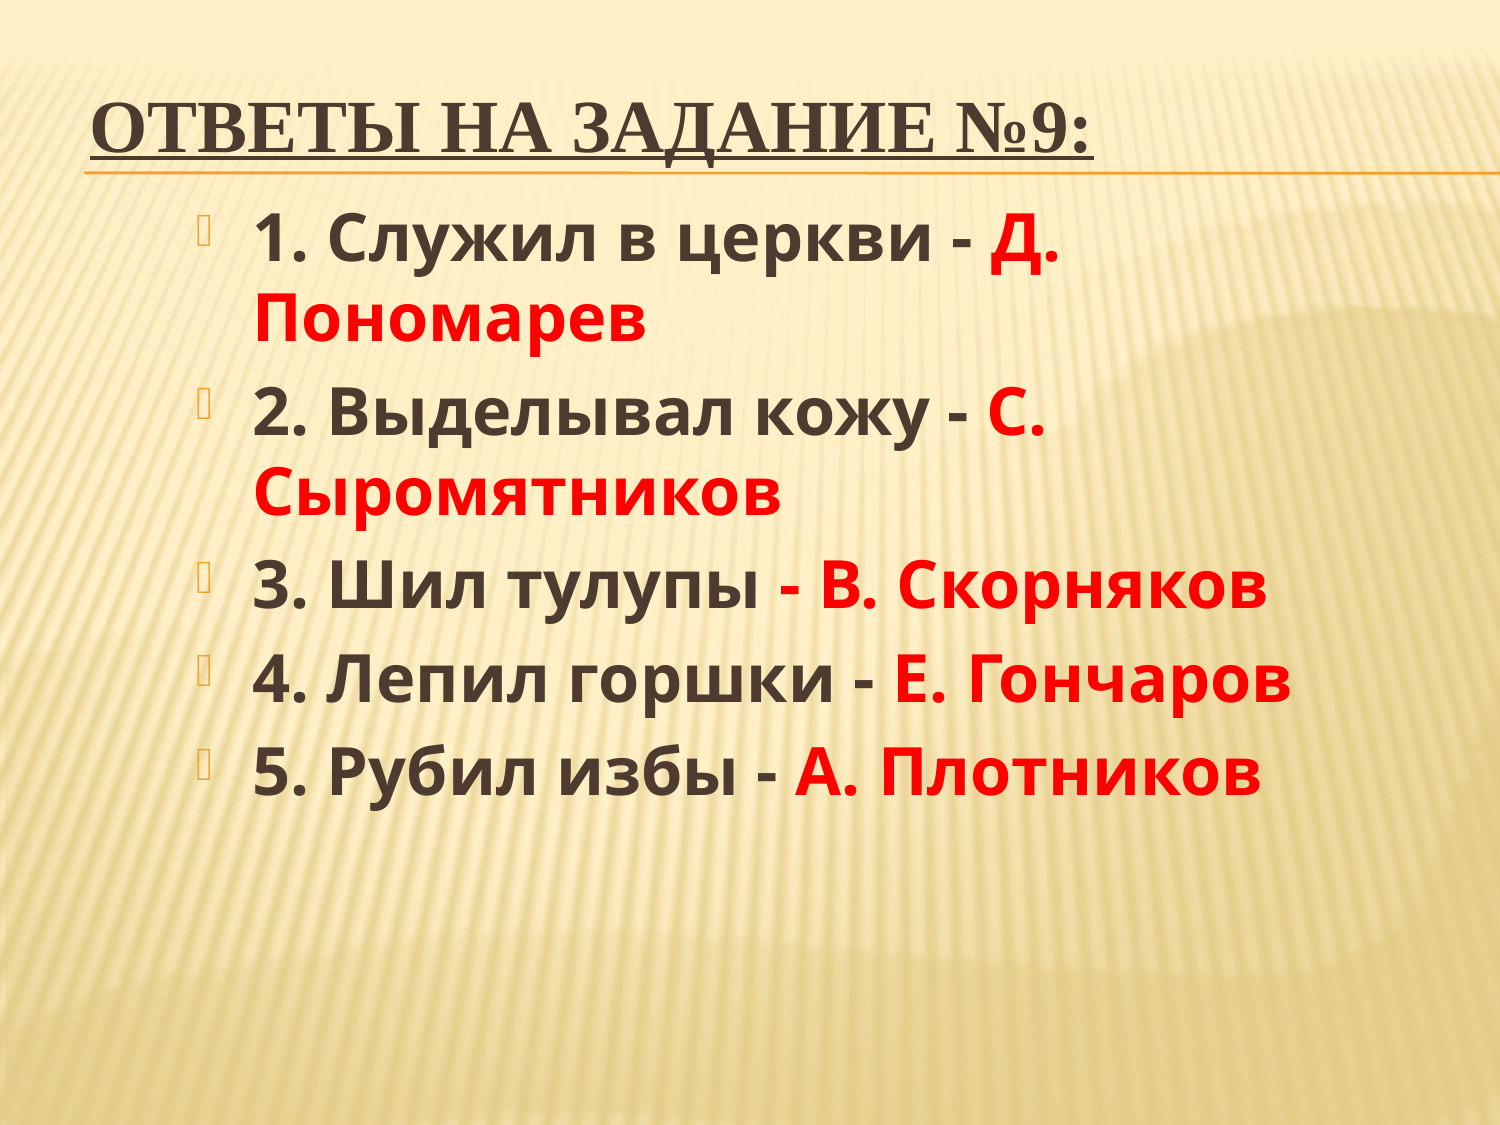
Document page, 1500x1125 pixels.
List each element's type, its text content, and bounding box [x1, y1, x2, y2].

list 1. Служил в церкви - Д. Пономарев 2. Выделывал кожу - С. Сыромятников 3. Шил тулупы - В. Скорняков 4. Лепил горшки - Е. Гончаров 5. Рубил избы - А. Плотников [75, 187, 1425, 1005]
title Ответы на задание №9: [75, 45, 1425, 187]
